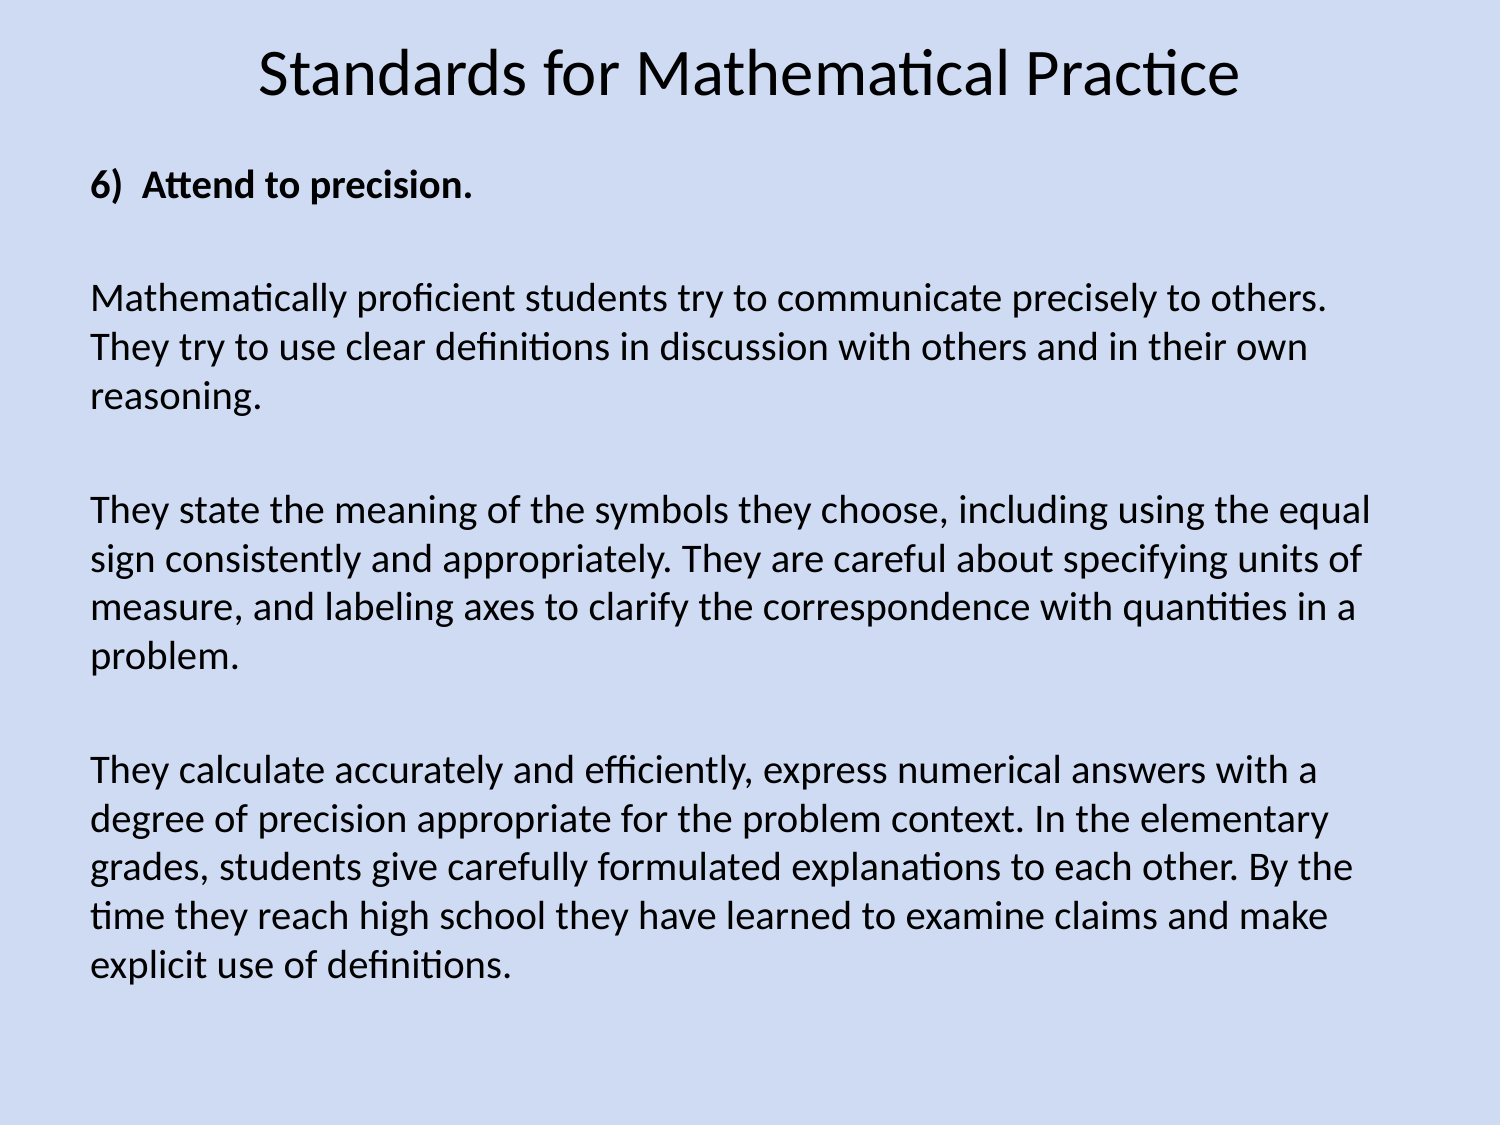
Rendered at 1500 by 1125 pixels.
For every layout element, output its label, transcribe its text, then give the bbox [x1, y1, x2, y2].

list 6) Attend to precision. Mathematically proficient students try to communicate precisely to others. They try to use clear definitions in discussion with others and in their own reasoning. They state the meaning of the symbols they choose, including using the equal sign consistently and appropriately. They are careful about specifying units of measure, and labeling axes to clarify the correspondence with quantities in a problem. They calculate accurately and efficiently, express numerical answers with a degree of precision appropriate for the problem context. In the elementary grades, students give carefully formulated explanations to each other. By the time they reach high school they have learned to examine claims and make explicit use of definitions. [75, 149, 1425, 1005]
title Standards for Mathematical Practice [75, 0, 1425, 149]
